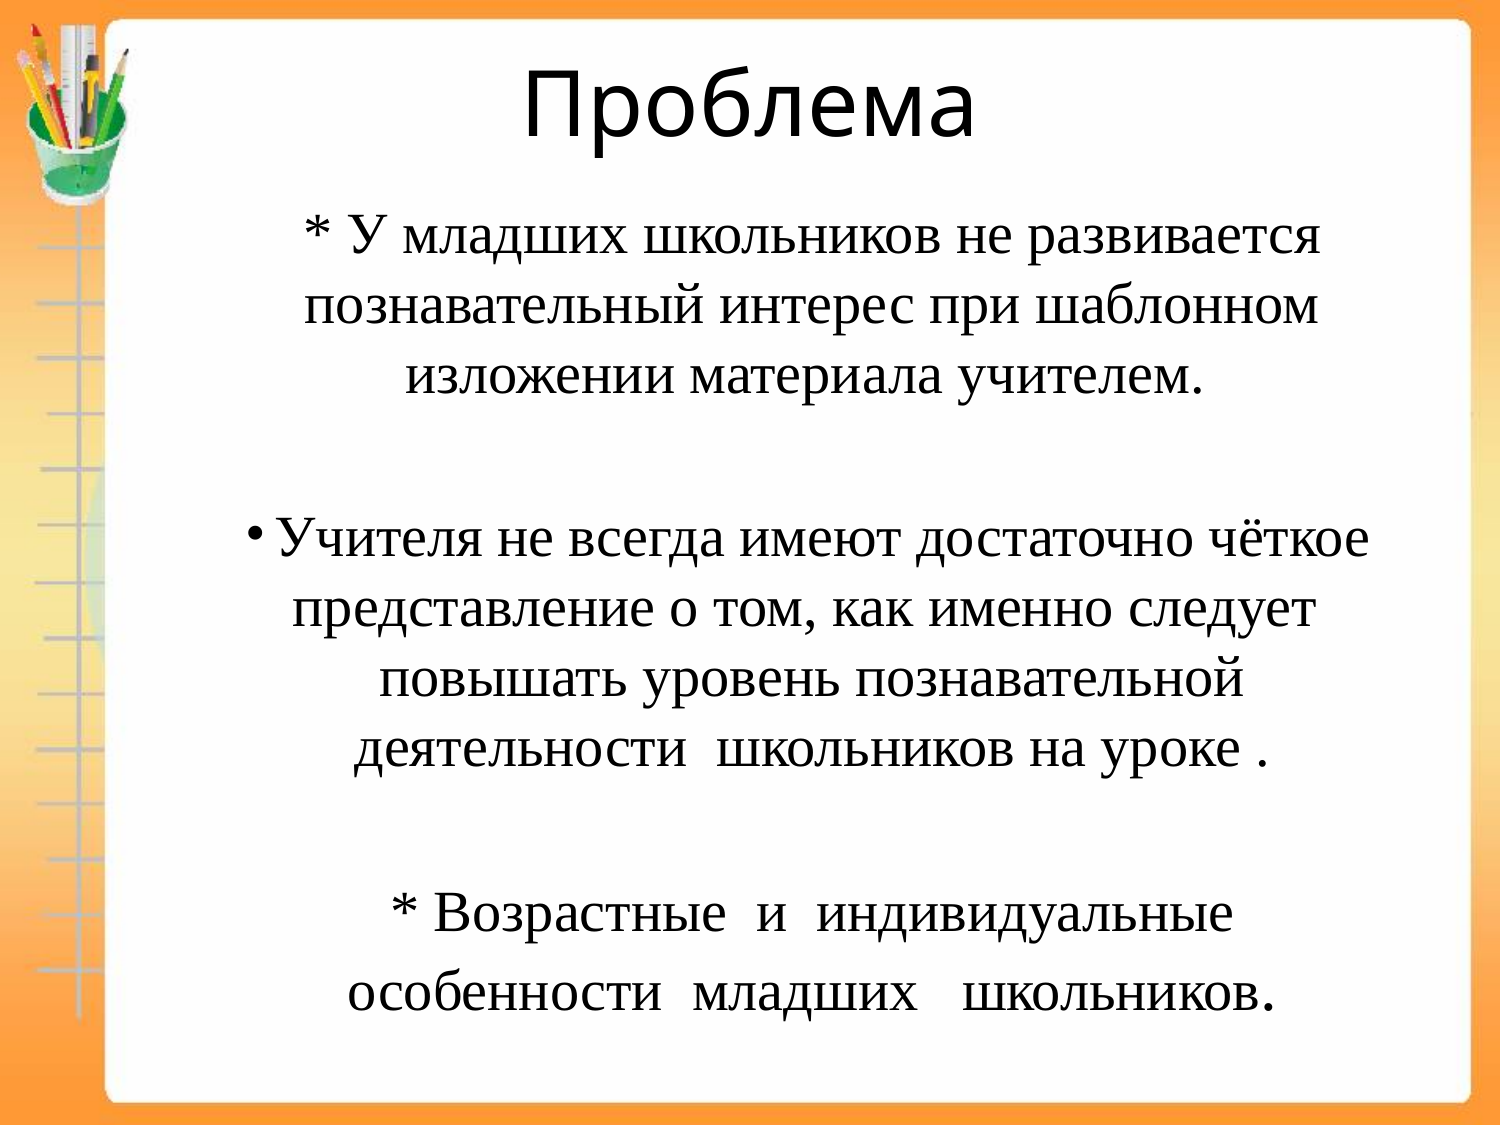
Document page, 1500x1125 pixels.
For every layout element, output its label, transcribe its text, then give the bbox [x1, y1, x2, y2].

subtitle * У младших школьников не развивается познавательный интерес при шаблонном изложении материала учителем. Учителя не всегда имеют достаточно чёткое представление о том, как именно следует повышать уровень познавательной деятельности школьников на уроке . * Возрастные и индивидуальные особенности младших школьников. [212, 187, 1413, 1050]
title Проблема [112, 62, 1388, 138]
picture [0, 0, 1500, 1125]
